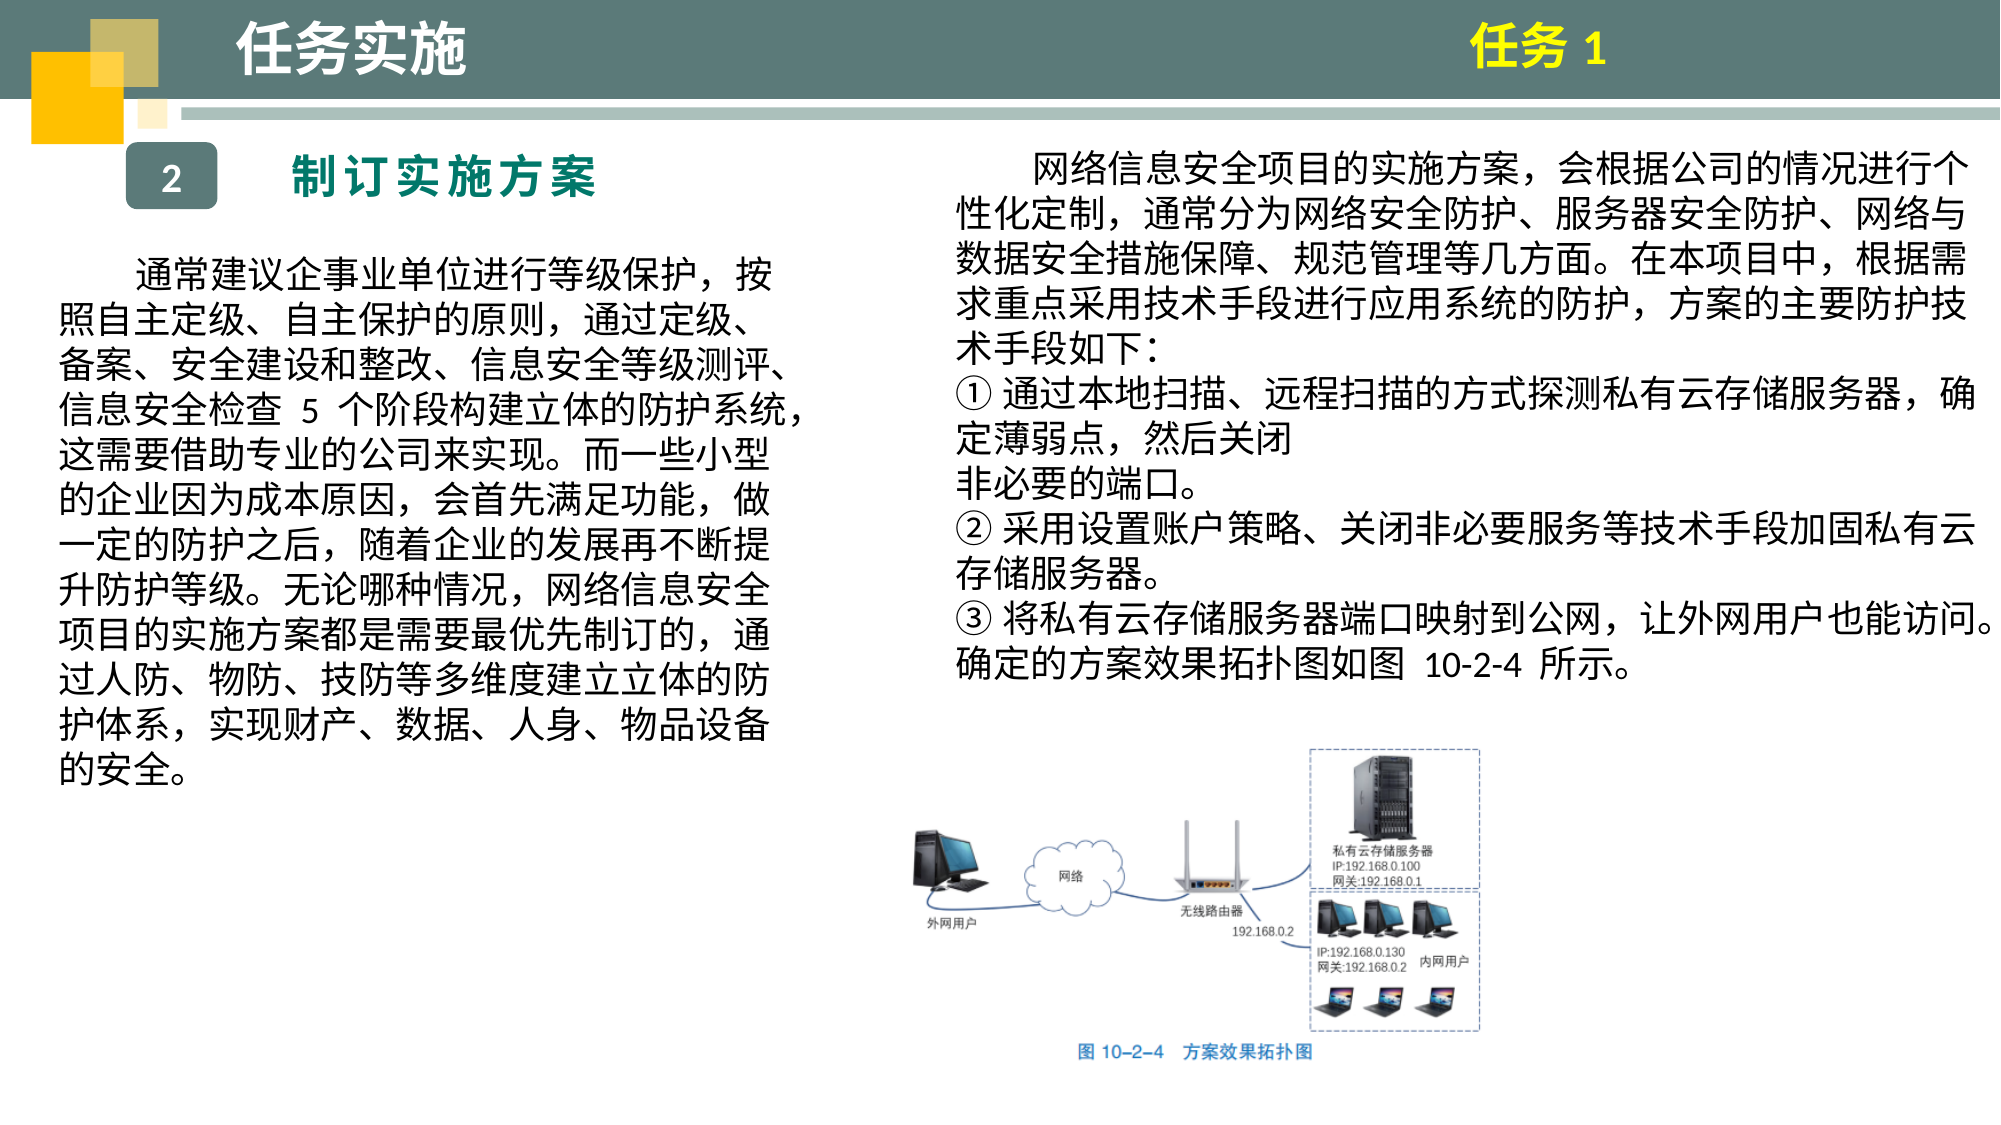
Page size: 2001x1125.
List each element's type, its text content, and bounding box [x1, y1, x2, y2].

text_box 通常建议企事业单位进行等级保护，按照自主定级、自主保护的原则，通过定级、备案、安全建设和整改、信息安全等级测评、信息安全检查 5 个阶段构建立体的防护系统，这需要借助专业的公司来实现。而一些小型的企业因为成本原因，会首先满足功能，做一定的防护之后，随着企业的发展再不断提升防护等级。无论哪种情况，网络信息安全项目的实施方案都是需要最优先制订的，通过人防、物防、技防等多维度建立立体的防护体系，实现财产、数据、人身、物品设备的安全。 [43, 243, 803, 799]
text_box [0, 0, 2000, 145]
text_box 网络信息安全项目的实施方案，会根据公司的情况进行个性化定制，通常分为网络安全防护、服务器安全防护、网络与数据安全措施保障、规范管理等几方面。在本项目中，根据需求重点采用技术手段进行应用系统的防护，方案的主要防护技术手段如下： ①通过本地扫描、远程扫描的方式探测私有云存储服务器，确定薄弱点，然后关闭 非必要的端口。 ②采用设置账户策略、关闭非必要服务等技术手段加固私有云存储服务器。 ③将私有云存储服务器端口映射到公网，让外网用户也能访问。 确定的方案效果拓扑图如图 10-2-4 所示。 [940, 145, 2000, 692]
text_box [125, 140, 948, 211]
picture [763, 742, 1534, 1118]
